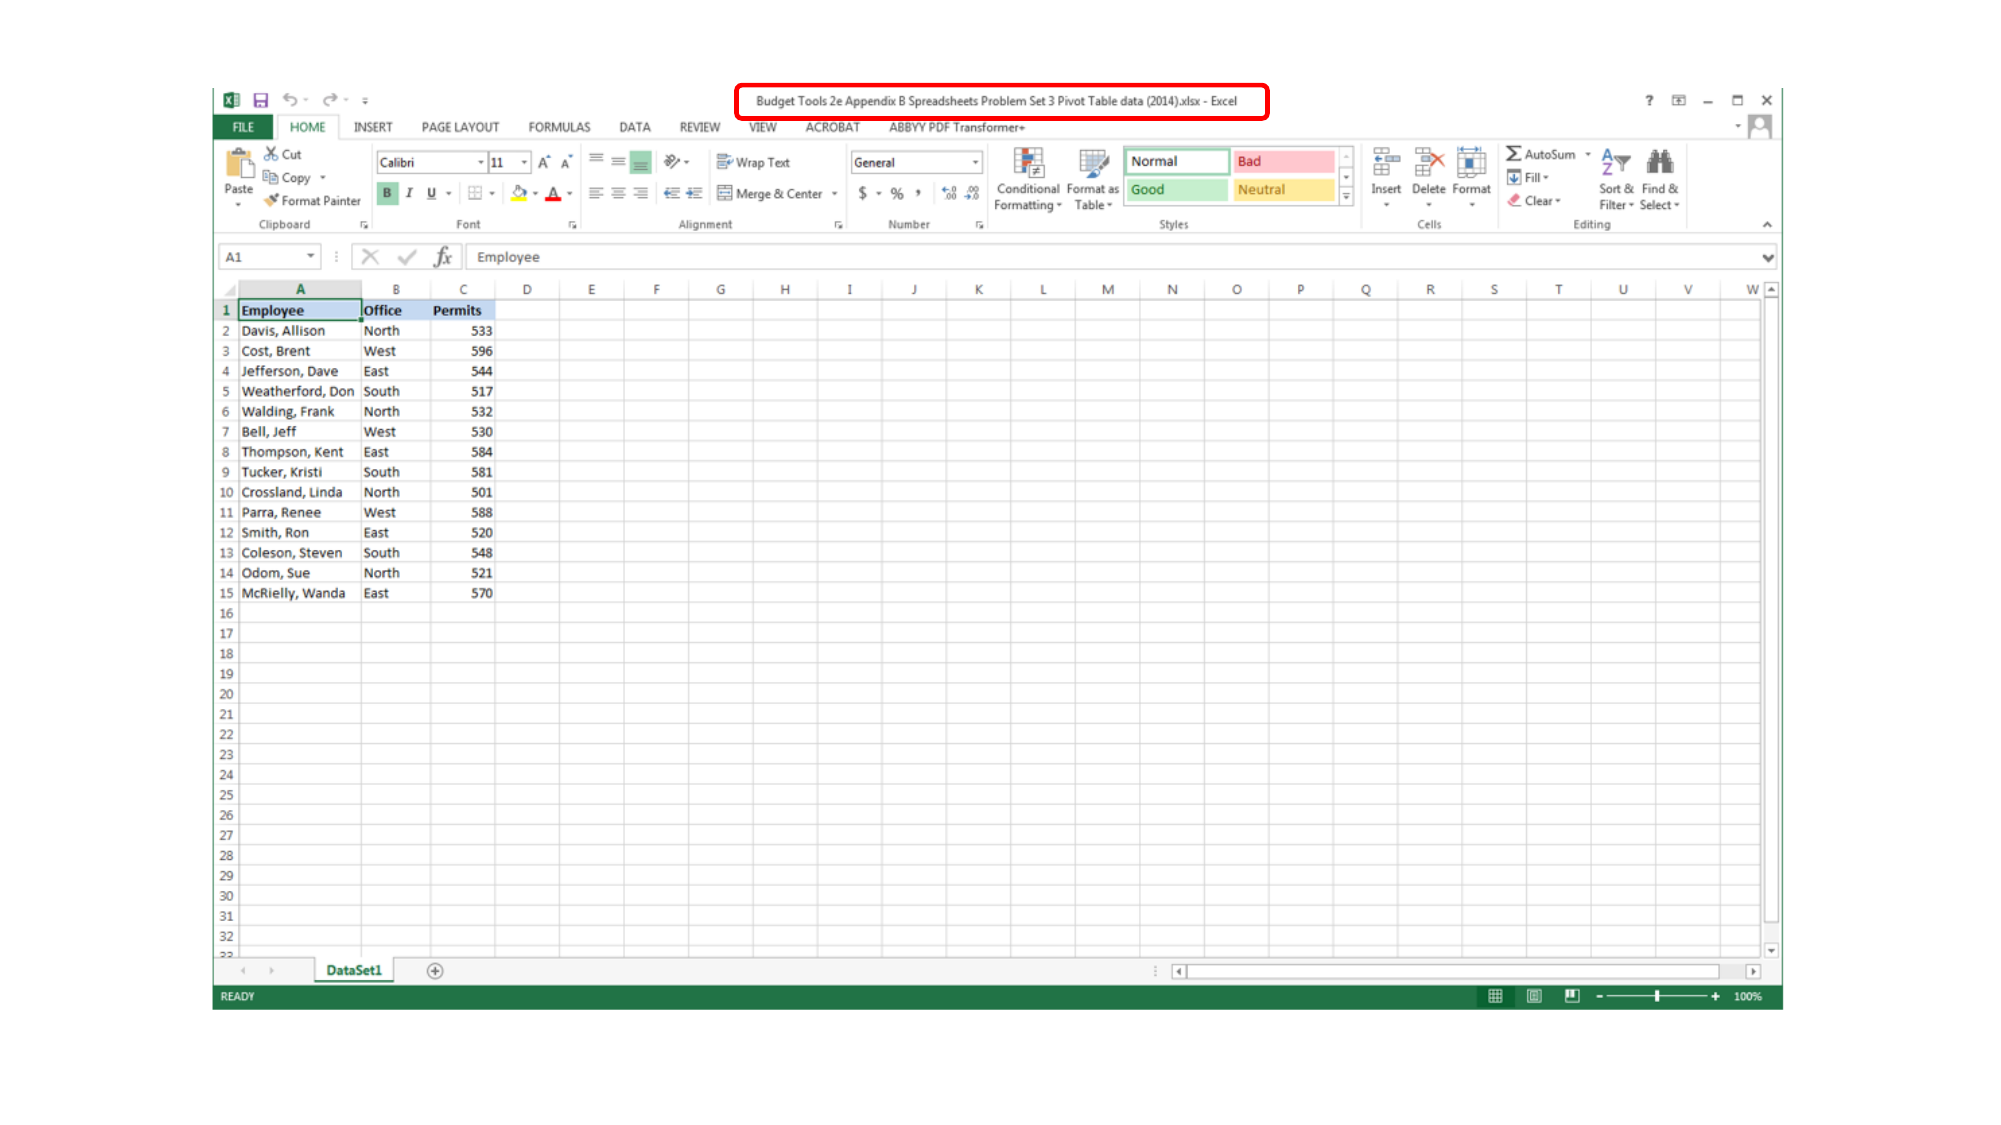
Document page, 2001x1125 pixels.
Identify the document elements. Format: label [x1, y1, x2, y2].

list [206, 88, 1794, 1014]
text_box [736, 84, 1268, 88]
